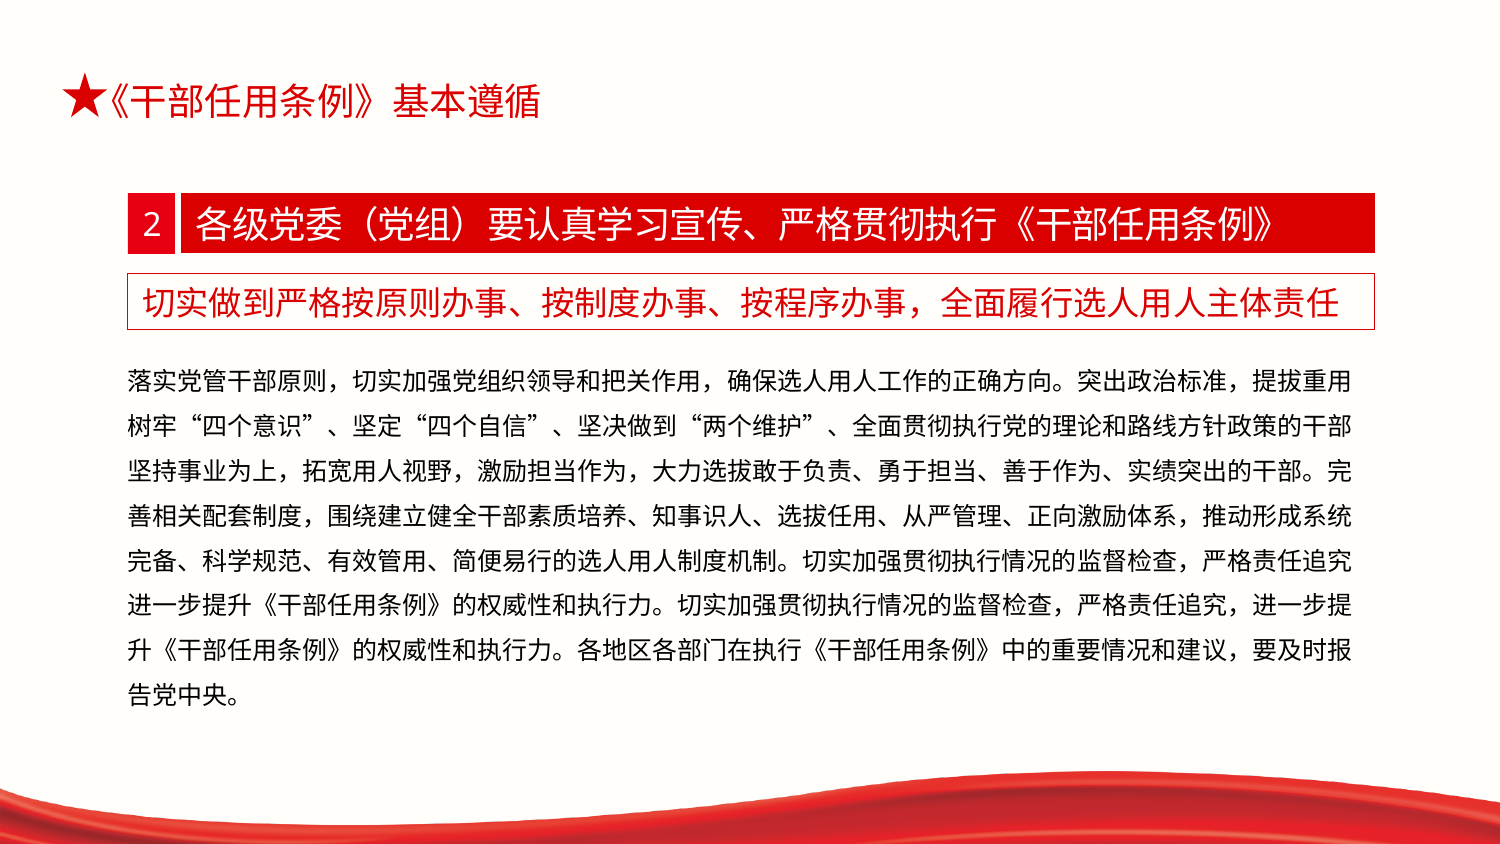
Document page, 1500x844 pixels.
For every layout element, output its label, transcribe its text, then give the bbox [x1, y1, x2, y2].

text_box 切实做到严格按原则办事、按制度办事、按程序办事，全面履行选人用人主体责任 [127, 273, 1375, 330]
picture [0, 771, 1500, 844]
text_box 2 [127, 192, 176, 255]
text_box 各级党委（党组）要认真学习宣传、严格贯彻执行《干部任用条例》 [181, 193, 1375, 253]
text_box 落实党管干部原则，切实加强党组织领导和把关作用，确保选人用人工作的正确方向。突出政治标准，提拔重用树牢“四个意识”、坚定“四个自信”、坚决做到“两个维护”、全面贯彻执行党的理论和路线方针政策的干部坚持事业为上，拓宽用人视野，激励担当作为，大力选拔敢于负责、勇于担当、善于作为、实绩突出的干部。完善相关配套制度，围绕建立健全干部素质培养、知事识人、选拔任用、从严管理、正向激励体系，推动形成系统完备、科学规范、有效管用、简便易行的选人用人制度机制。切实加强贯彻执行情况的监督检查，严格责任追究进一步提升《干部任用条例》的权威性和执行力。切实加强贯彻执行情况的监督检查，严格责任追究，进一步提升《干部任用条例》的权威性和执行力。各地区各部门在执行《干部任用条例》中的重要情况和建议，要及时报告党中央。 [112, 343, 1380, 717]
